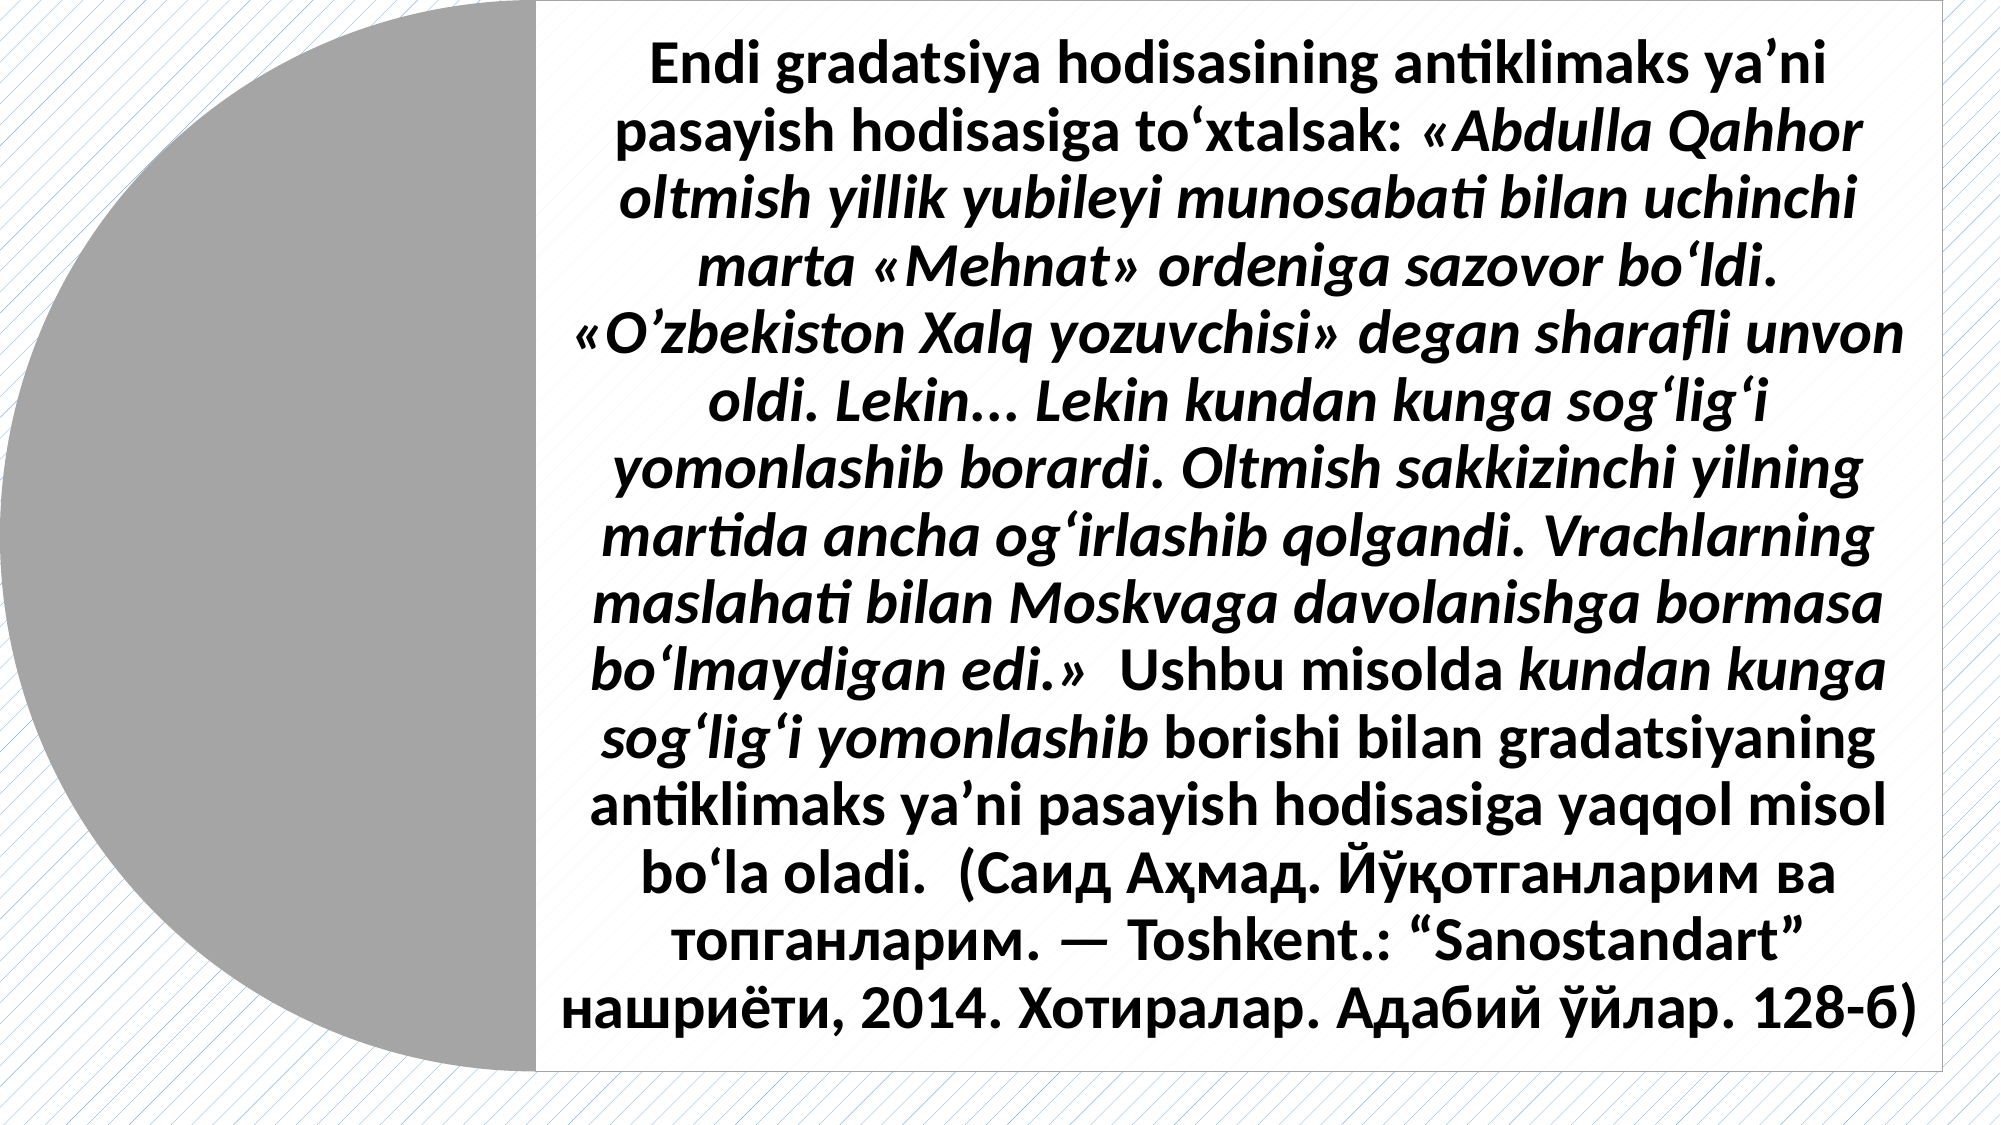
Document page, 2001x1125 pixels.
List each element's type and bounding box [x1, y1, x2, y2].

list [0, 0, 1943, 1072]
